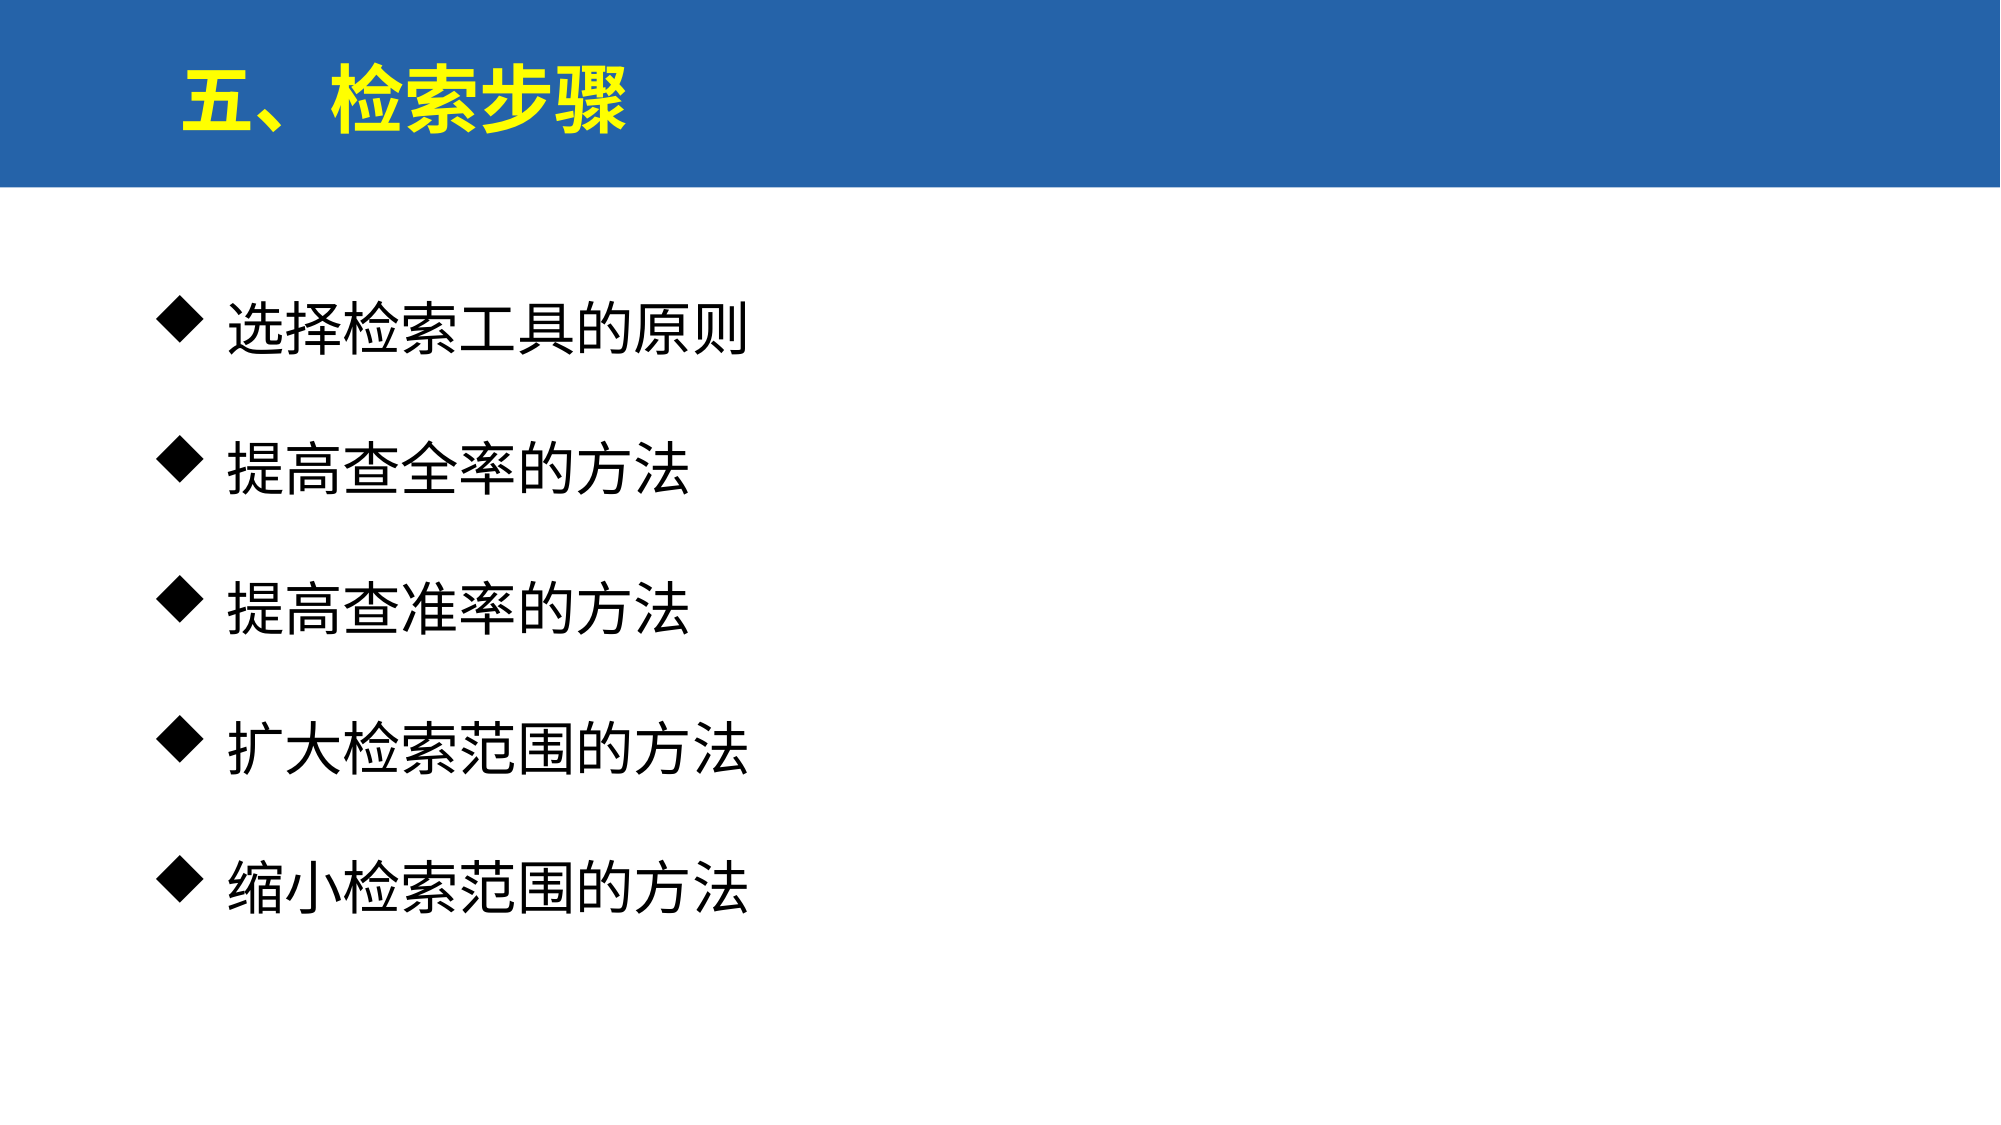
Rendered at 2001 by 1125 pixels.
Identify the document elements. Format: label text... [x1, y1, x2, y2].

text_box [0, 0, 2000, 188]
text_box 五、检索步骤 [164, 0, 1473, 150]
text_box 选择检索工具的原则 提高查全率的方法 提高查准率的方法 扩大检索范围的方法 缩小检索范围的方法 [136, 214, 1864, 930]
